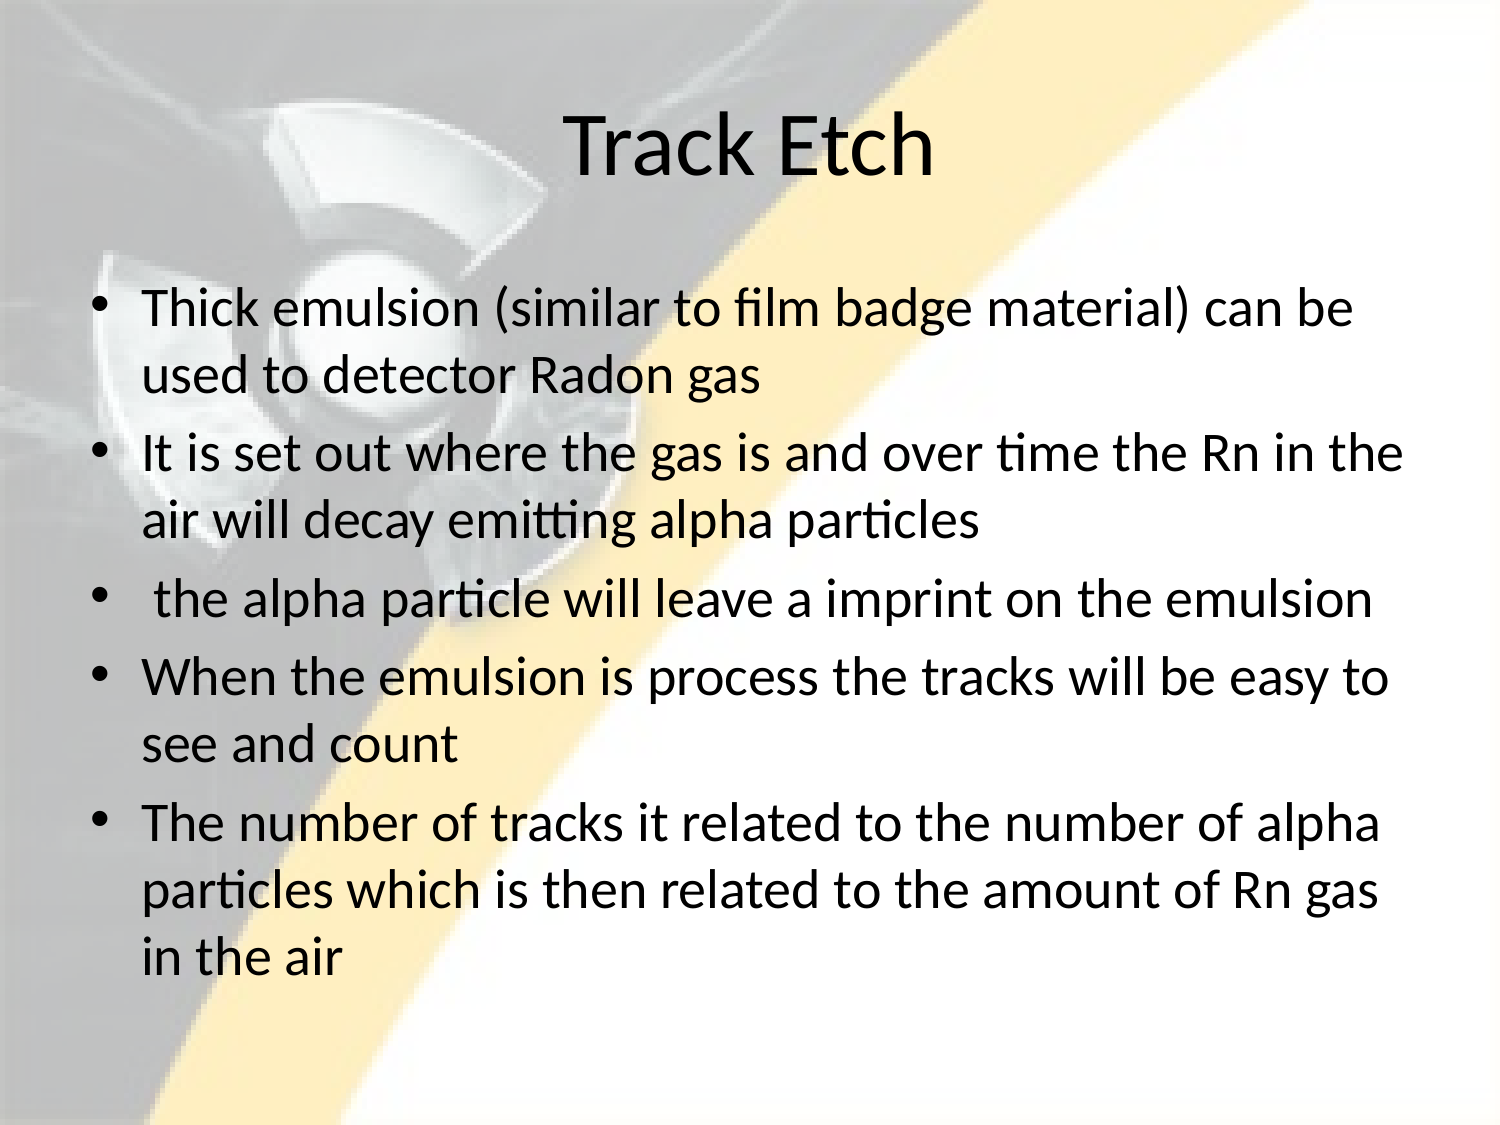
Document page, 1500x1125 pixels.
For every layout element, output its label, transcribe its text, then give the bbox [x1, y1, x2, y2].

list Thick emulsion (similar to film badge material) can be used to detector Radon gas It is set out where the gas is and over time the Rn in the air will decay emitting alpha particles the alpha particle will leave a imprint on the emulsion When the emulsion is process the tracks will be easy to see and count The number of tracks it related to the number of alpha particles which is then related to the amount of Rn gas in the air [75, 262, 1425, 1005]
title Track Etch [75, 45, 1425, 233]
